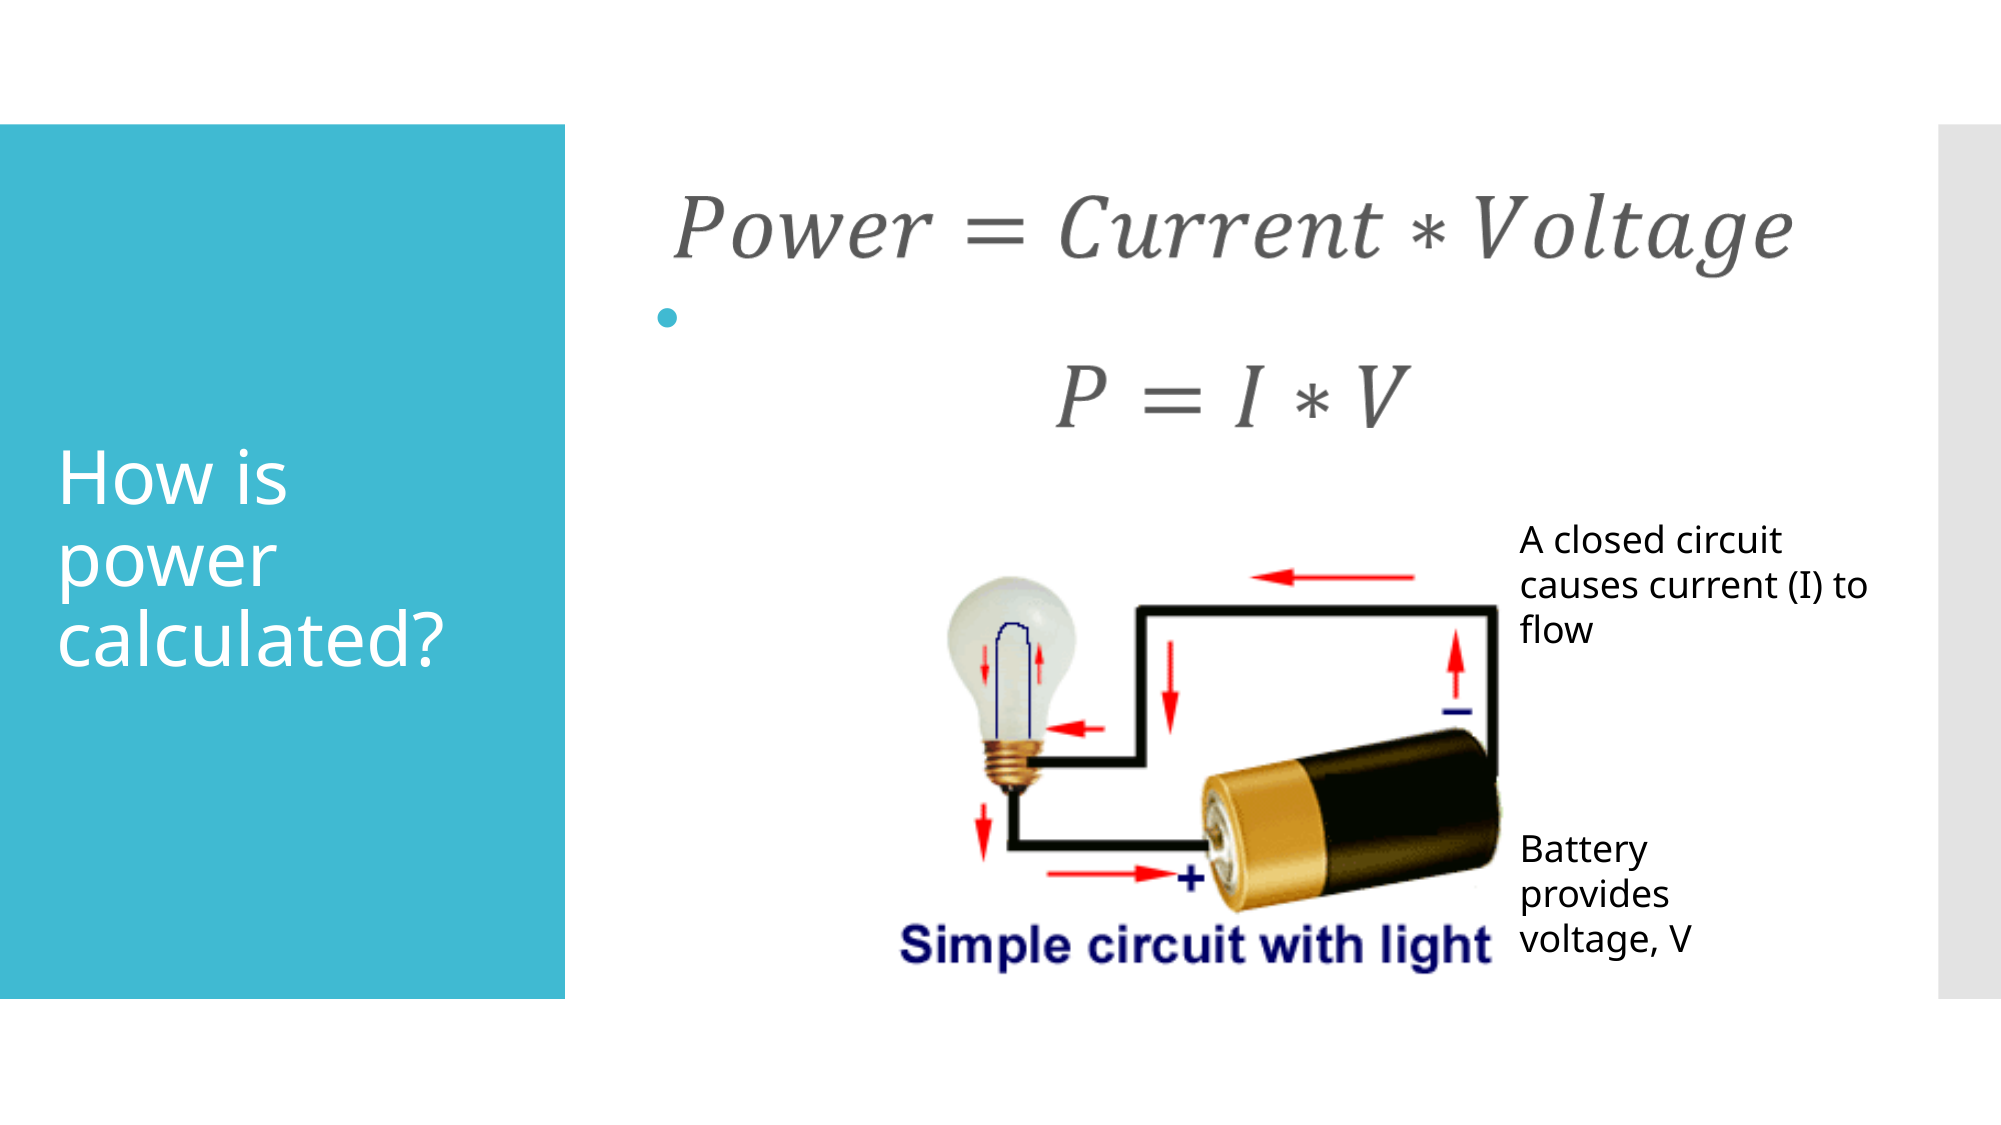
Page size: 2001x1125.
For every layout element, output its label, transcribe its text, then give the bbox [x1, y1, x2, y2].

title How is power calculated? [41, 184, 525, 940]
text_box Battery provides voltage, V [1535, 817, 1821, 924]
list [634, 141, 1835, 493]
text_box A closed circuit causes current (I) to flow [1504, 508, 1917, 615]
picture [870, 555, 1530, 995]
